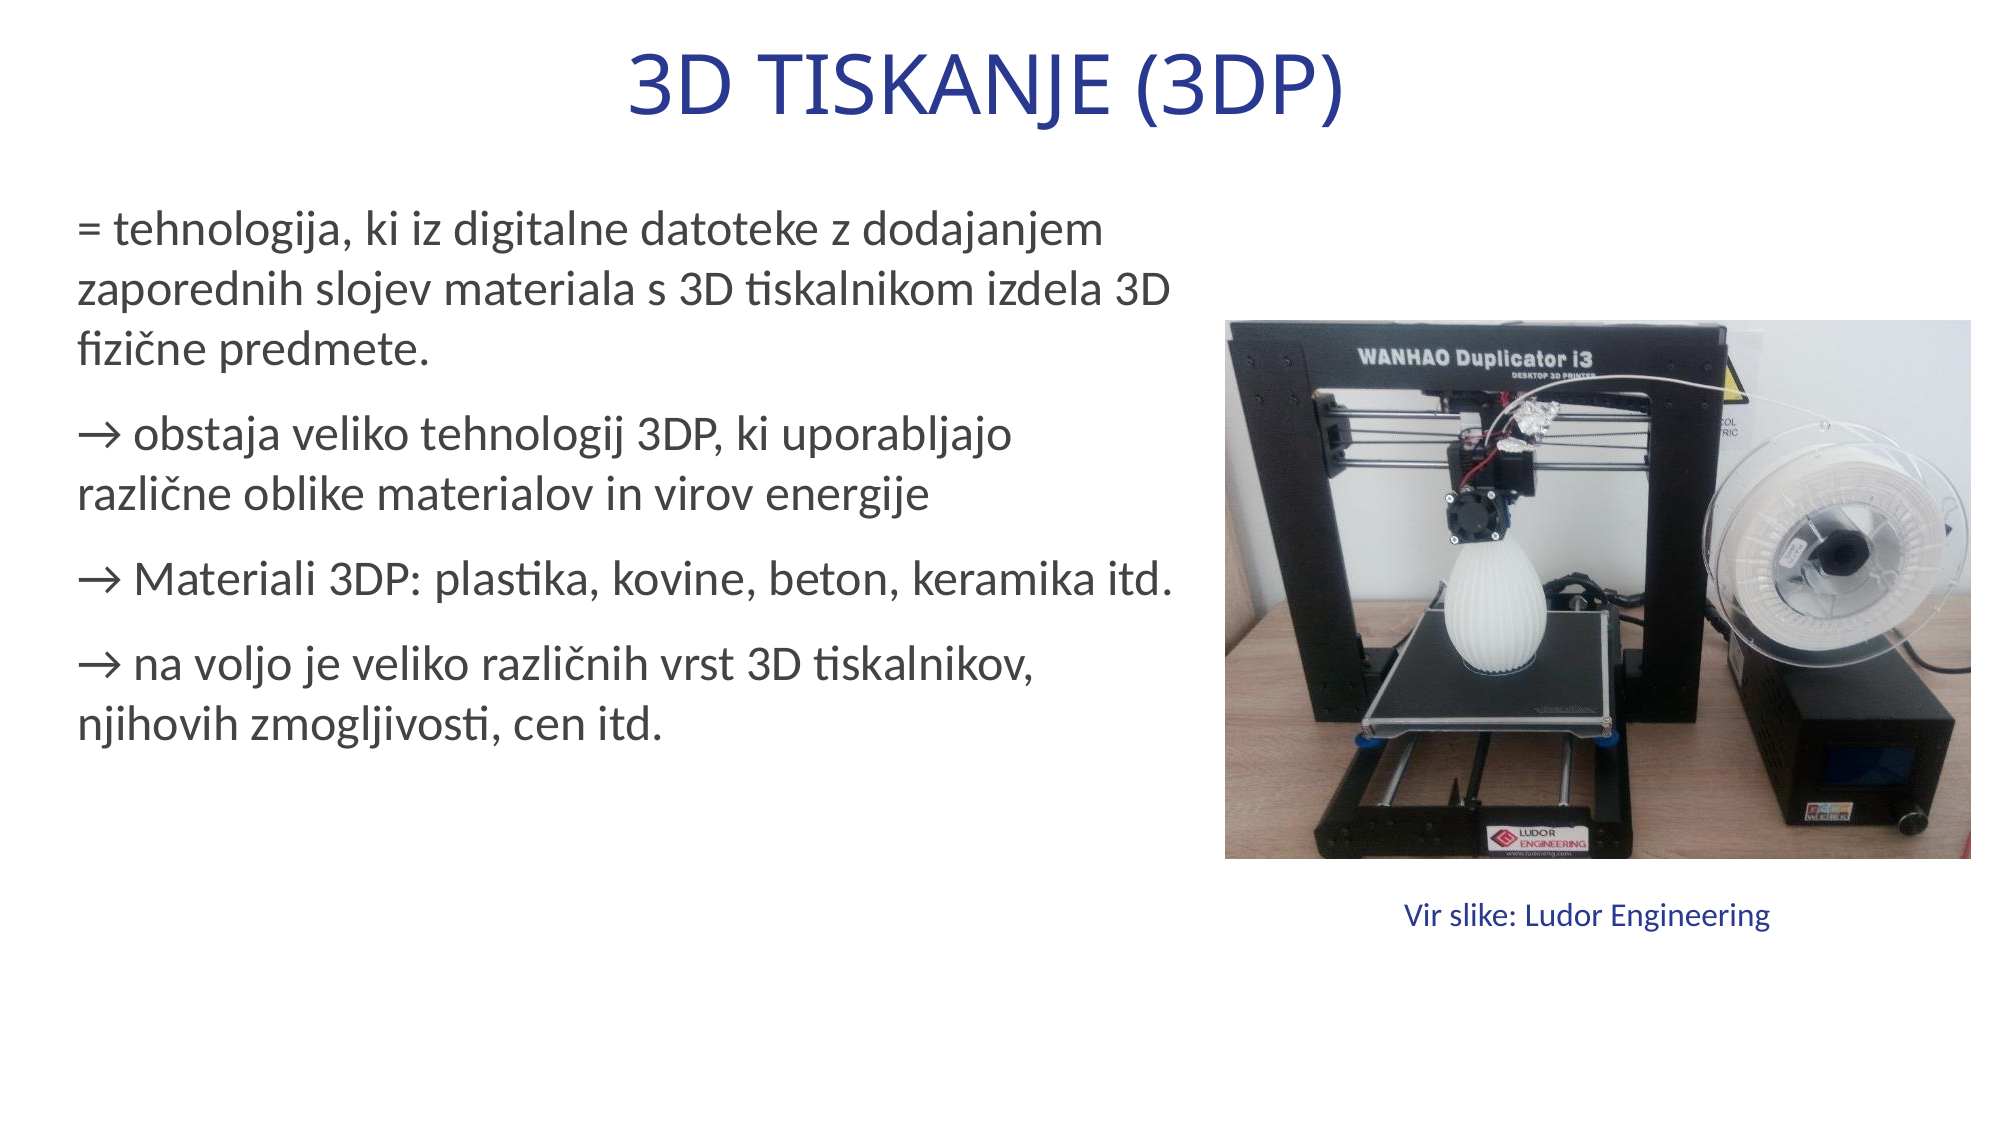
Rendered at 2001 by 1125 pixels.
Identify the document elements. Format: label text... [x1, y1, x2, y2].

text_box Vir slike: Ludor Engineering [1389, 885, 1870, 941]
list = tehnologija, ki iz digitalne datoteke z dodajanjem zaporednih slojev materiala s 3D tiskalnikom izdela 3D fizične predmete. → obstaja veliko tehnologij 3DP, ki uporabljajo različne oblike materialov in virov energije → Materiali 3DP: plastika, kovine, beton, keramika itd. → na voljo je veliko različnih vrst 3D tiskalnikov, njihovih zmogljivosti, cen itd. [62, 187, 1190, 1077]
title 3D TISKANJE (3DP) [160, 39, 1811, 136]
picture [1224, 320, 1972, 859]
